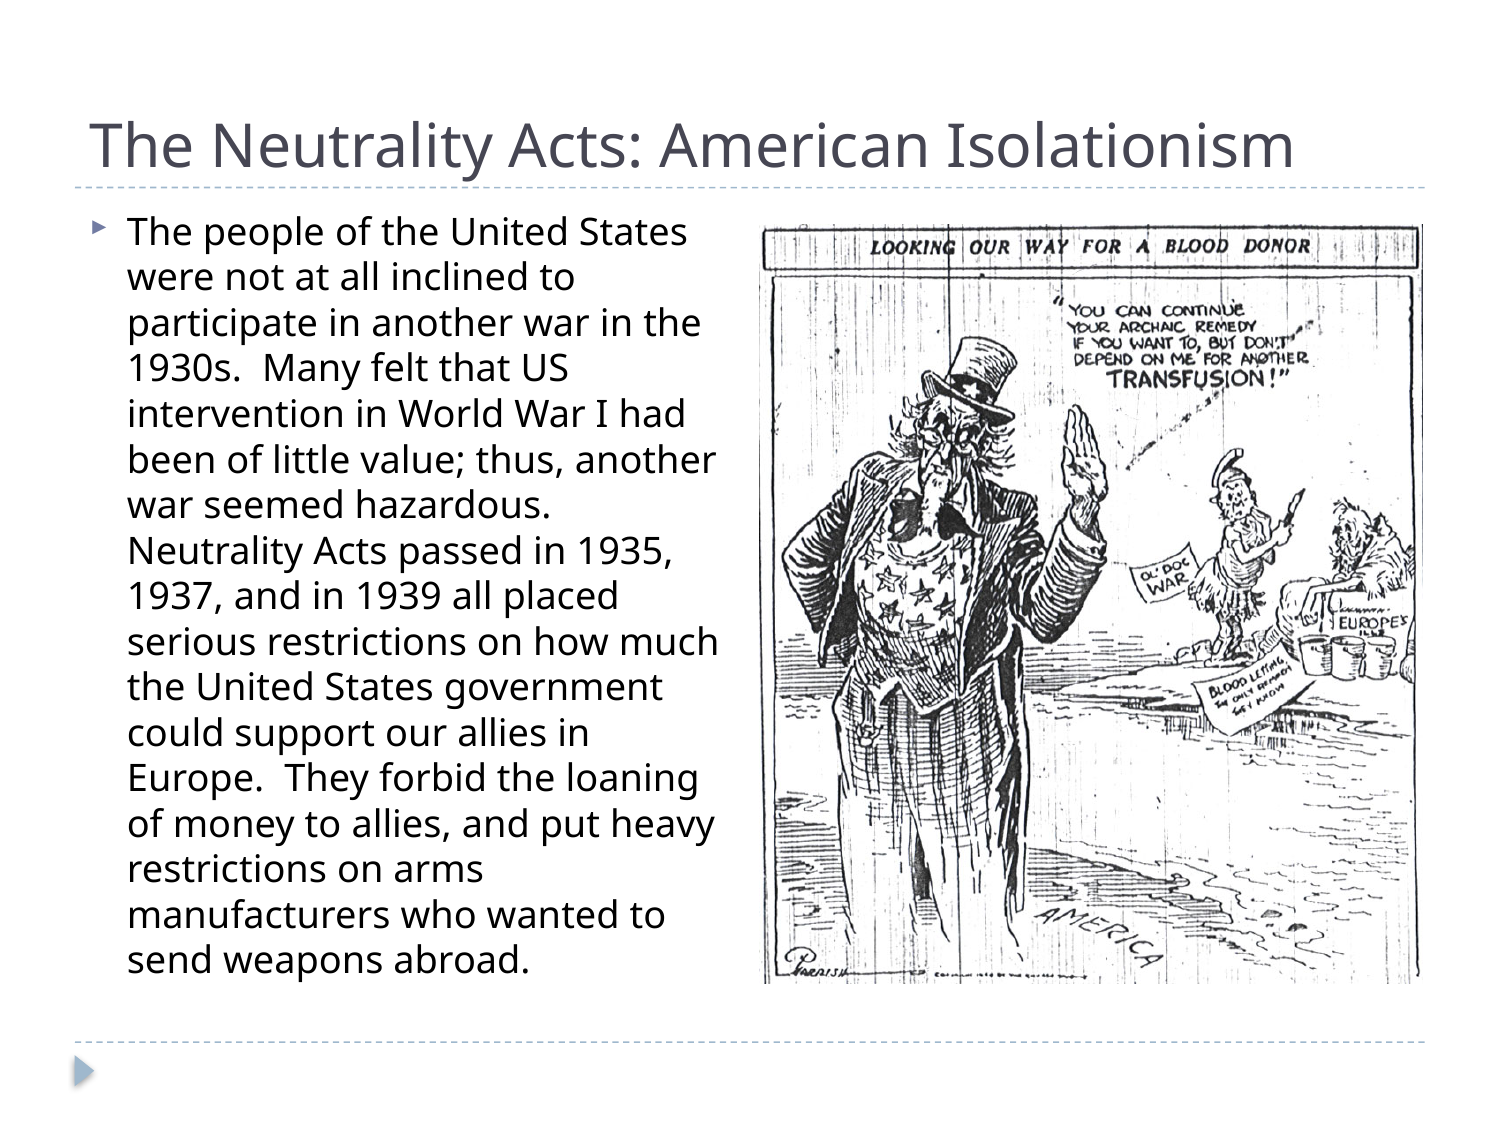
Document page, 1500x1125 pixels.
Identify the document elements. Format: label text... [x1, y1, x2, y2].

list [759, 224, 1424, 985]
title The Neutrality Acts: American Isolationism [75, 37, 1425, 188]
list The people of the United States were not at all inclined to participate in another war in the 1930s. Many felt that US intervention in World War I had been of little value; thus, another war seemed hazardous. Neutrality Acts passed in 1935, 1937, and in 1939 all placed serious restrictions on how much the United States government could support our allies in Europe. They forbid the loaning of money to allies, and put heavy restrictions on arms manufacturers who wanted to send weapons abroad. [75, 200, 738, 1010]
